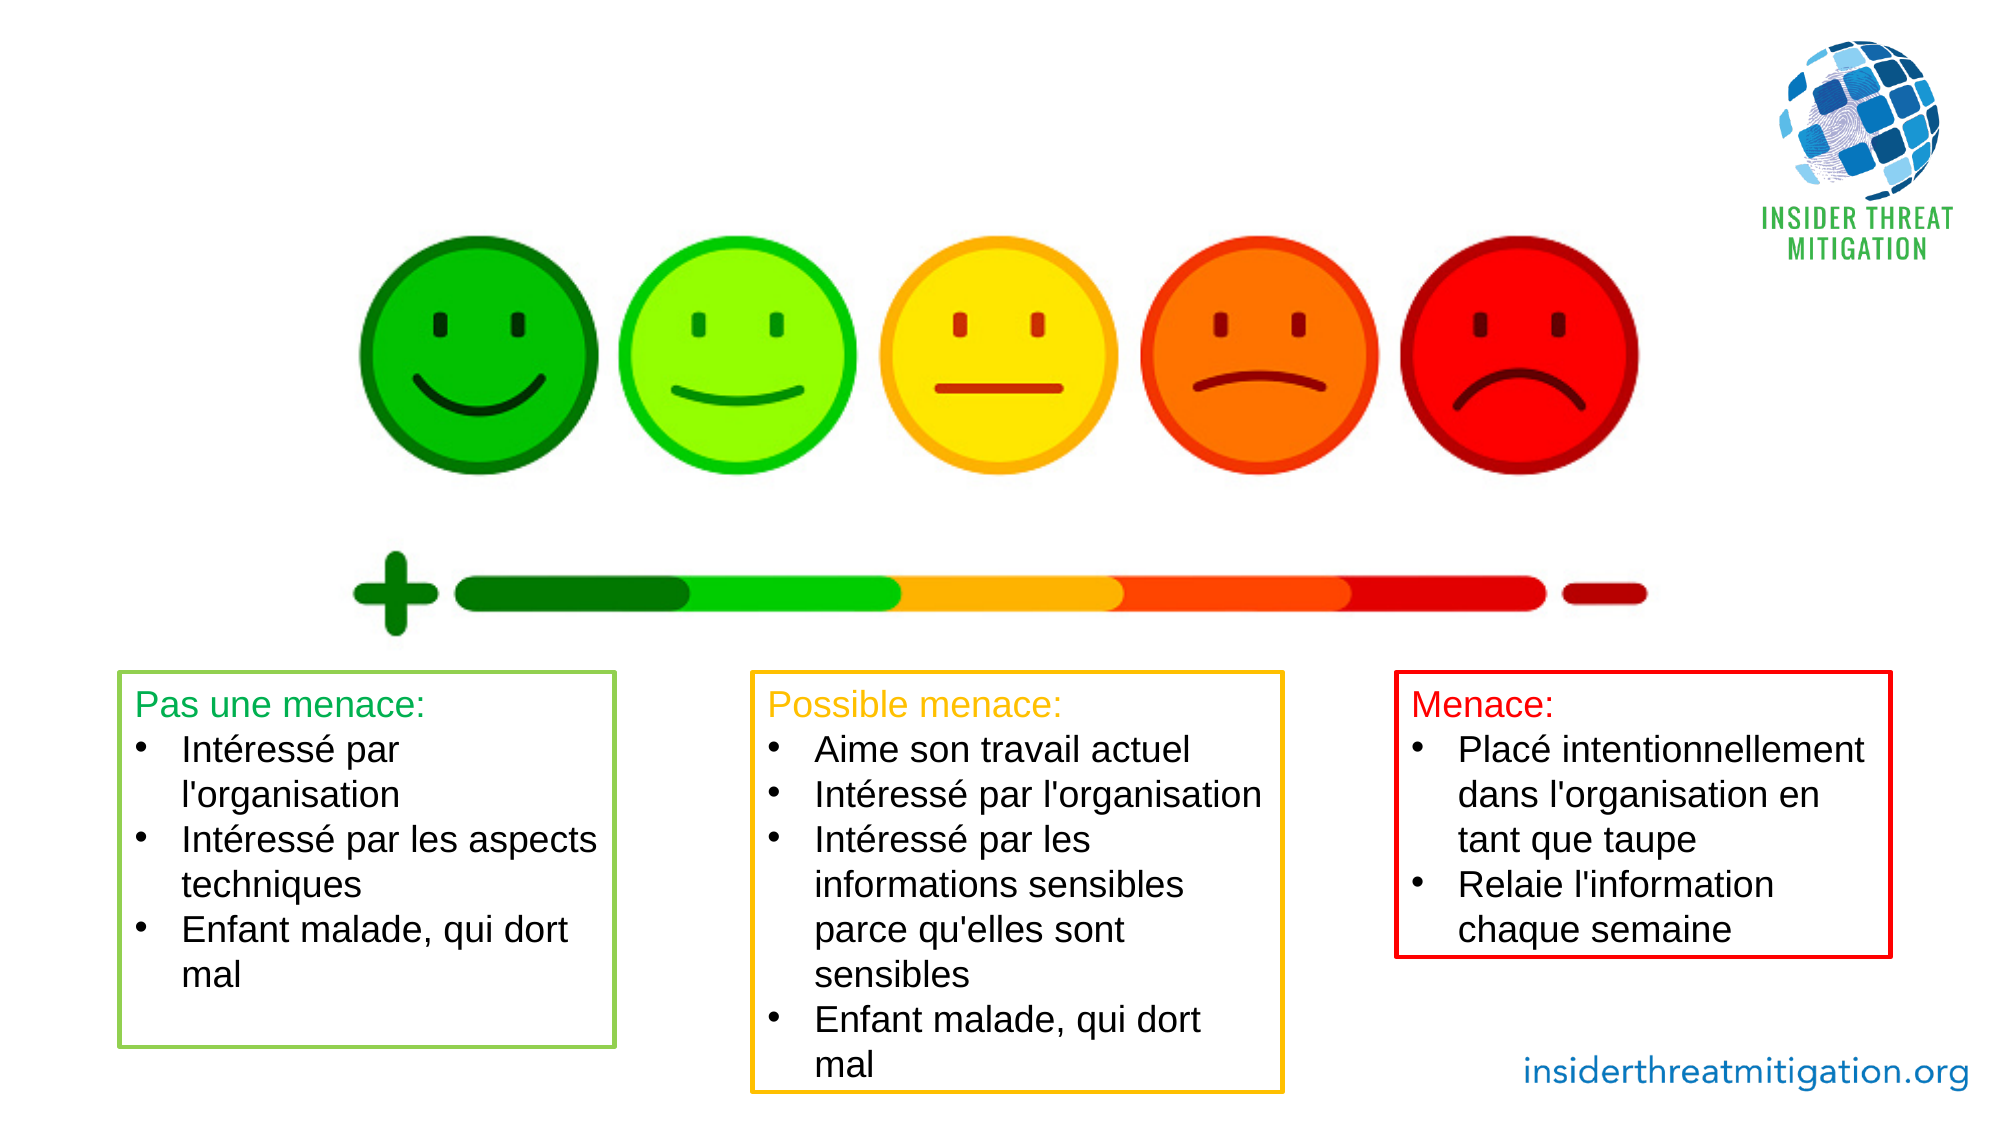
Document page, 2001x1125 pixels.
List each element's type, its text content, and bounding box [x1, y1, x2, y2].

text_box Possible menace: Aime son travail actuel Intéressé par l'organisation Intéressé par les informations sensibles parce qu'elles sont sensibles Enfant malade, qui dort mal [752, 691, 1283, 1092]
picture [307, 182, 1693, 691]
picture [1478, 994, 2000, 1125]
picture [1758, 20, 1968, 281]
text_box Pas une menace: Intéressé par l'organisation Intéressé par les aspects techniques Enfant malade, qui dort mal [119, 672, 615, 1047]
text_box Menace: Placé intentionnellement dans l'organisation en tant que taupe Relaie l'information chaque semaine [1396, 672, 1891, 957]
